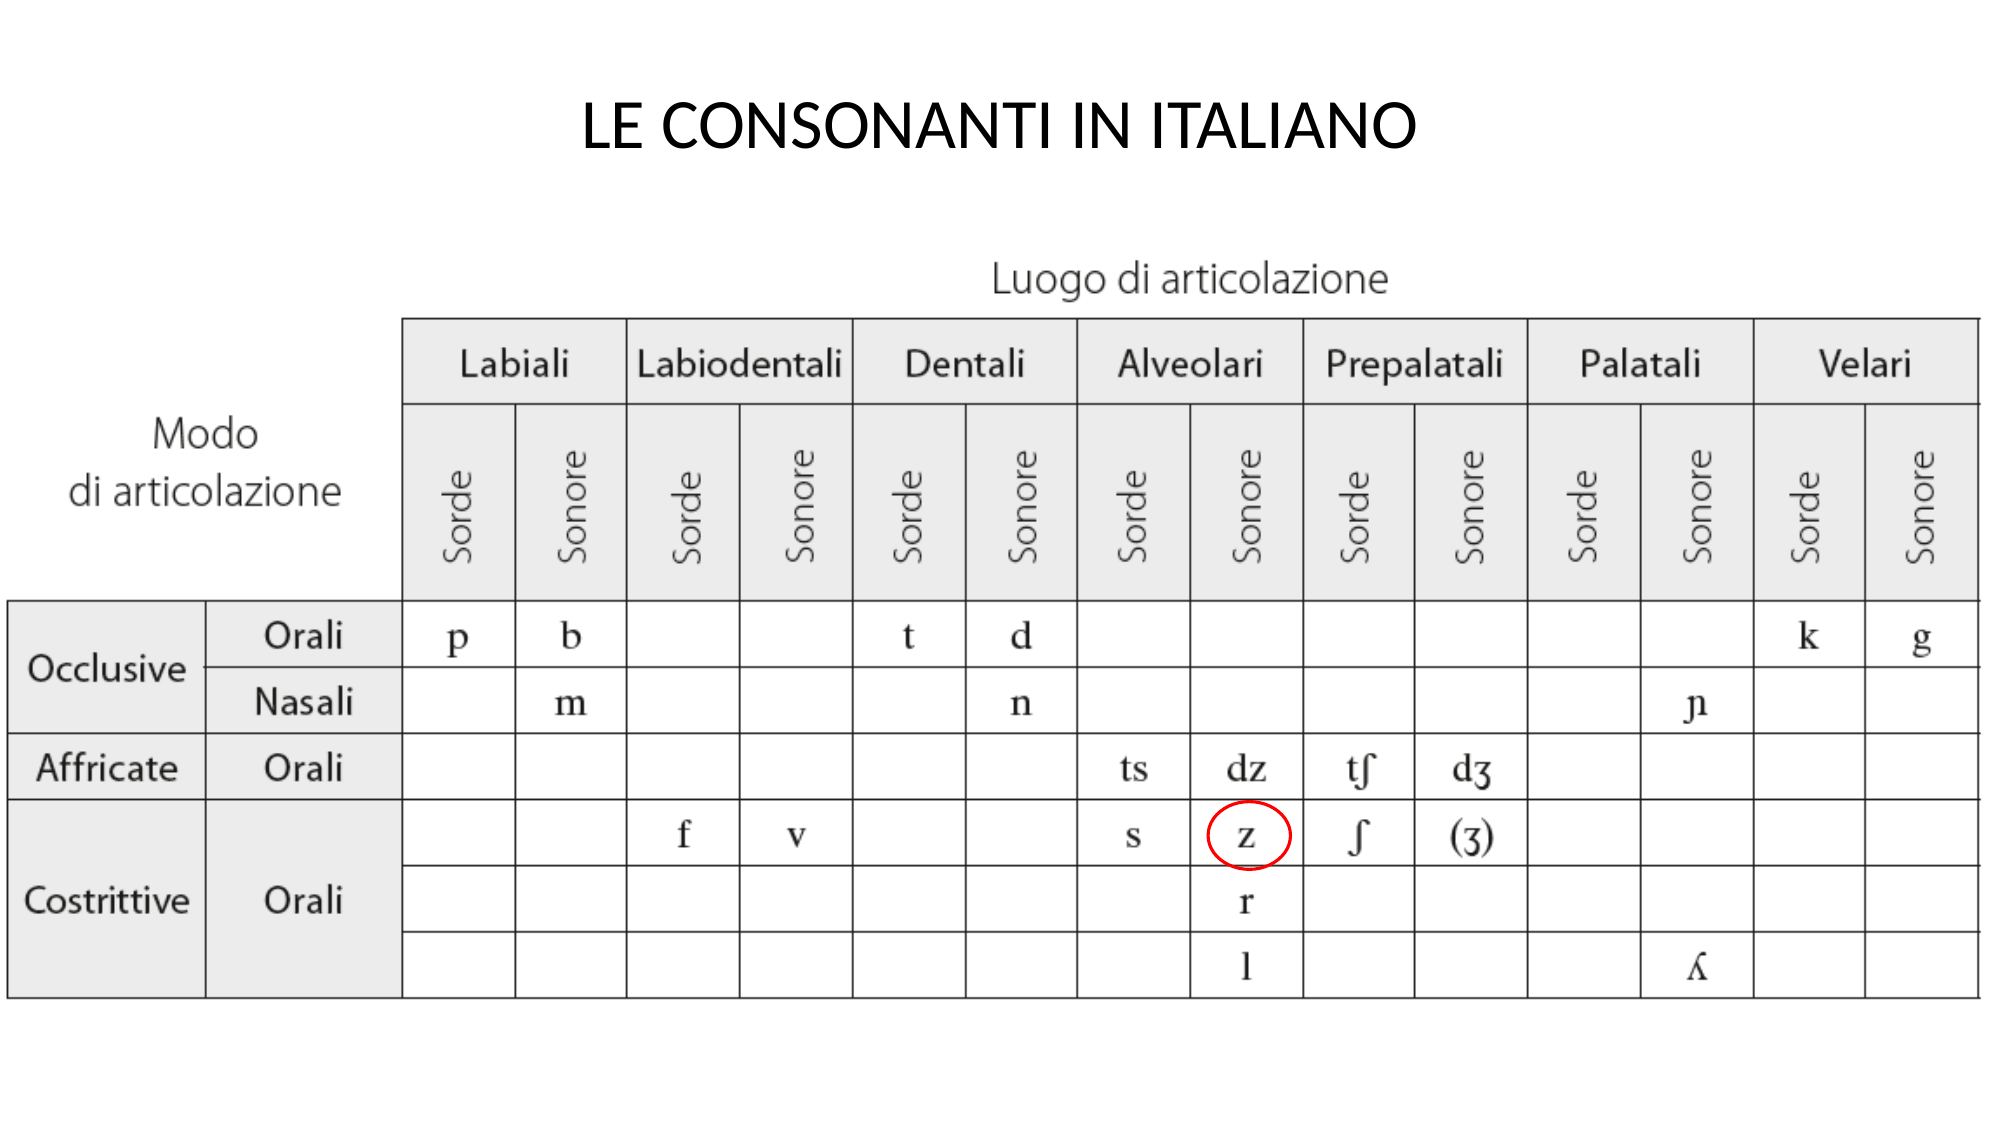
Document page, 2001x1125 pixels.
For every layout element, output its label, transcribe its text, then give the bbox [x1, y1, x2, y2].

text_box LE CONSONANTI IN ITALIANO [500, 70, 1500, 170]
picture [0, 238, 2000, 1015]
